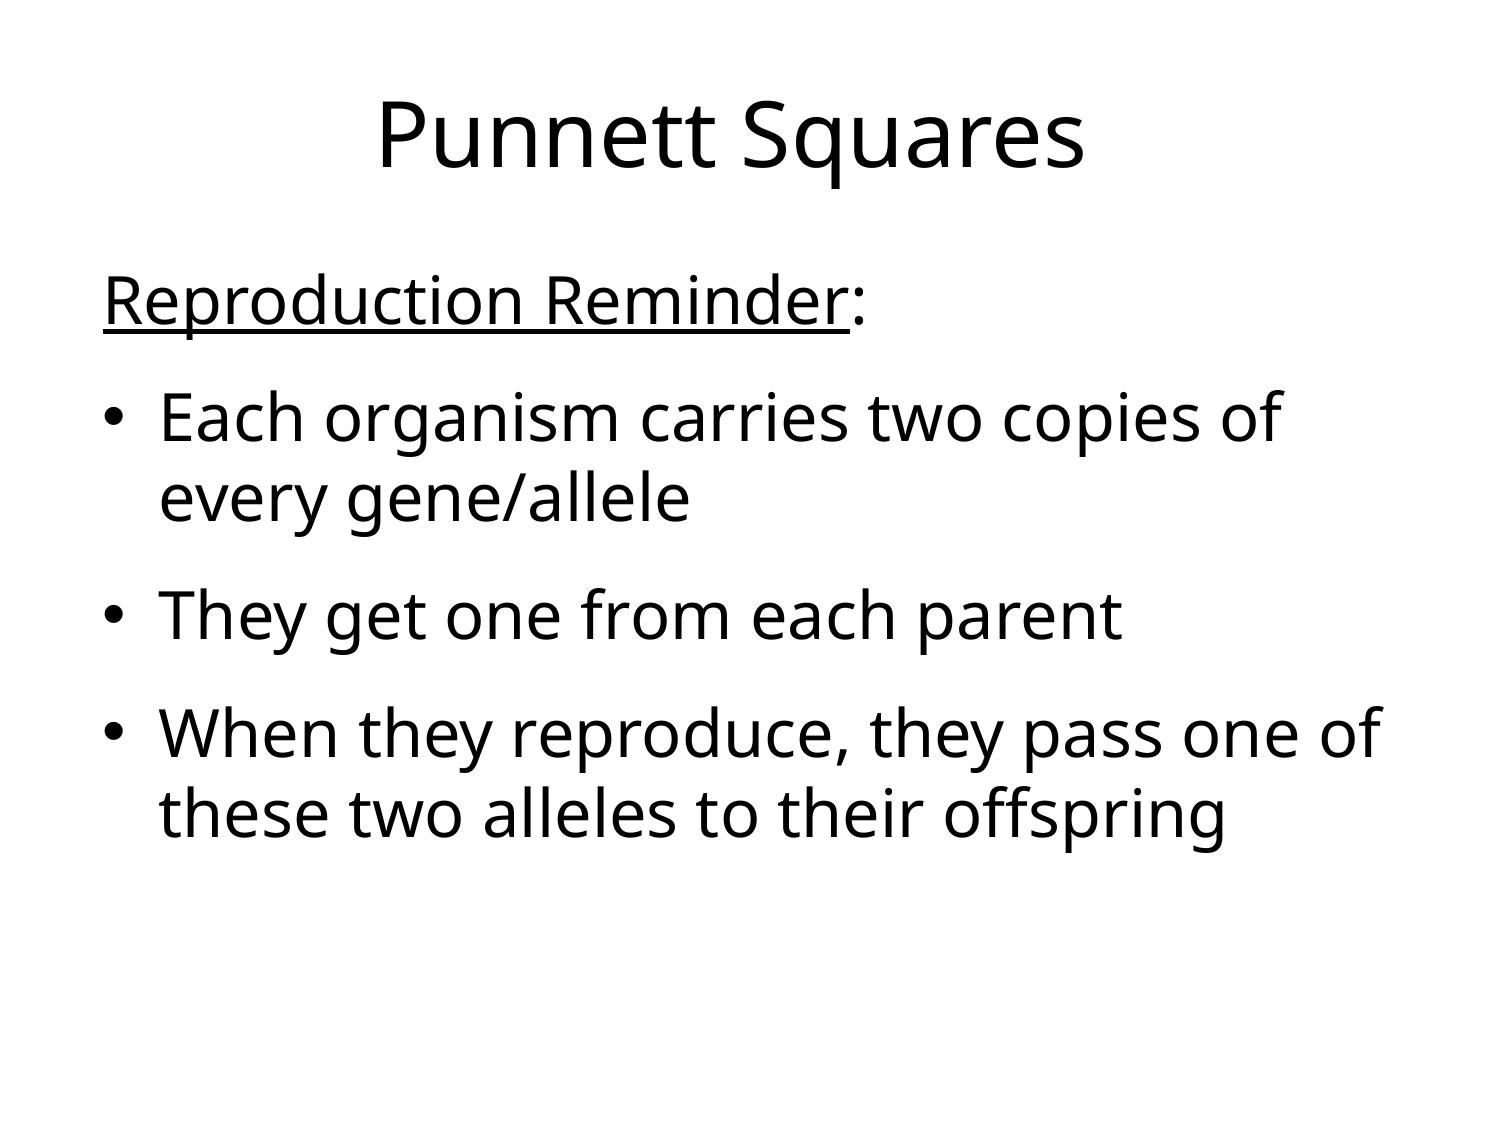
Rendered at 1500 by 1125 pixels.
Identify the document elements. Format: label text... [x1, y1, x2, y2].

title Punnett Squares [137, 37, 1325, 225]
list Reproduction Reminder: Each organism carries two copies of every gene/allele They get one from each parent When they reproduce, they pass one of these two alleles to their offspring [87, 249, 1413, 1038]
